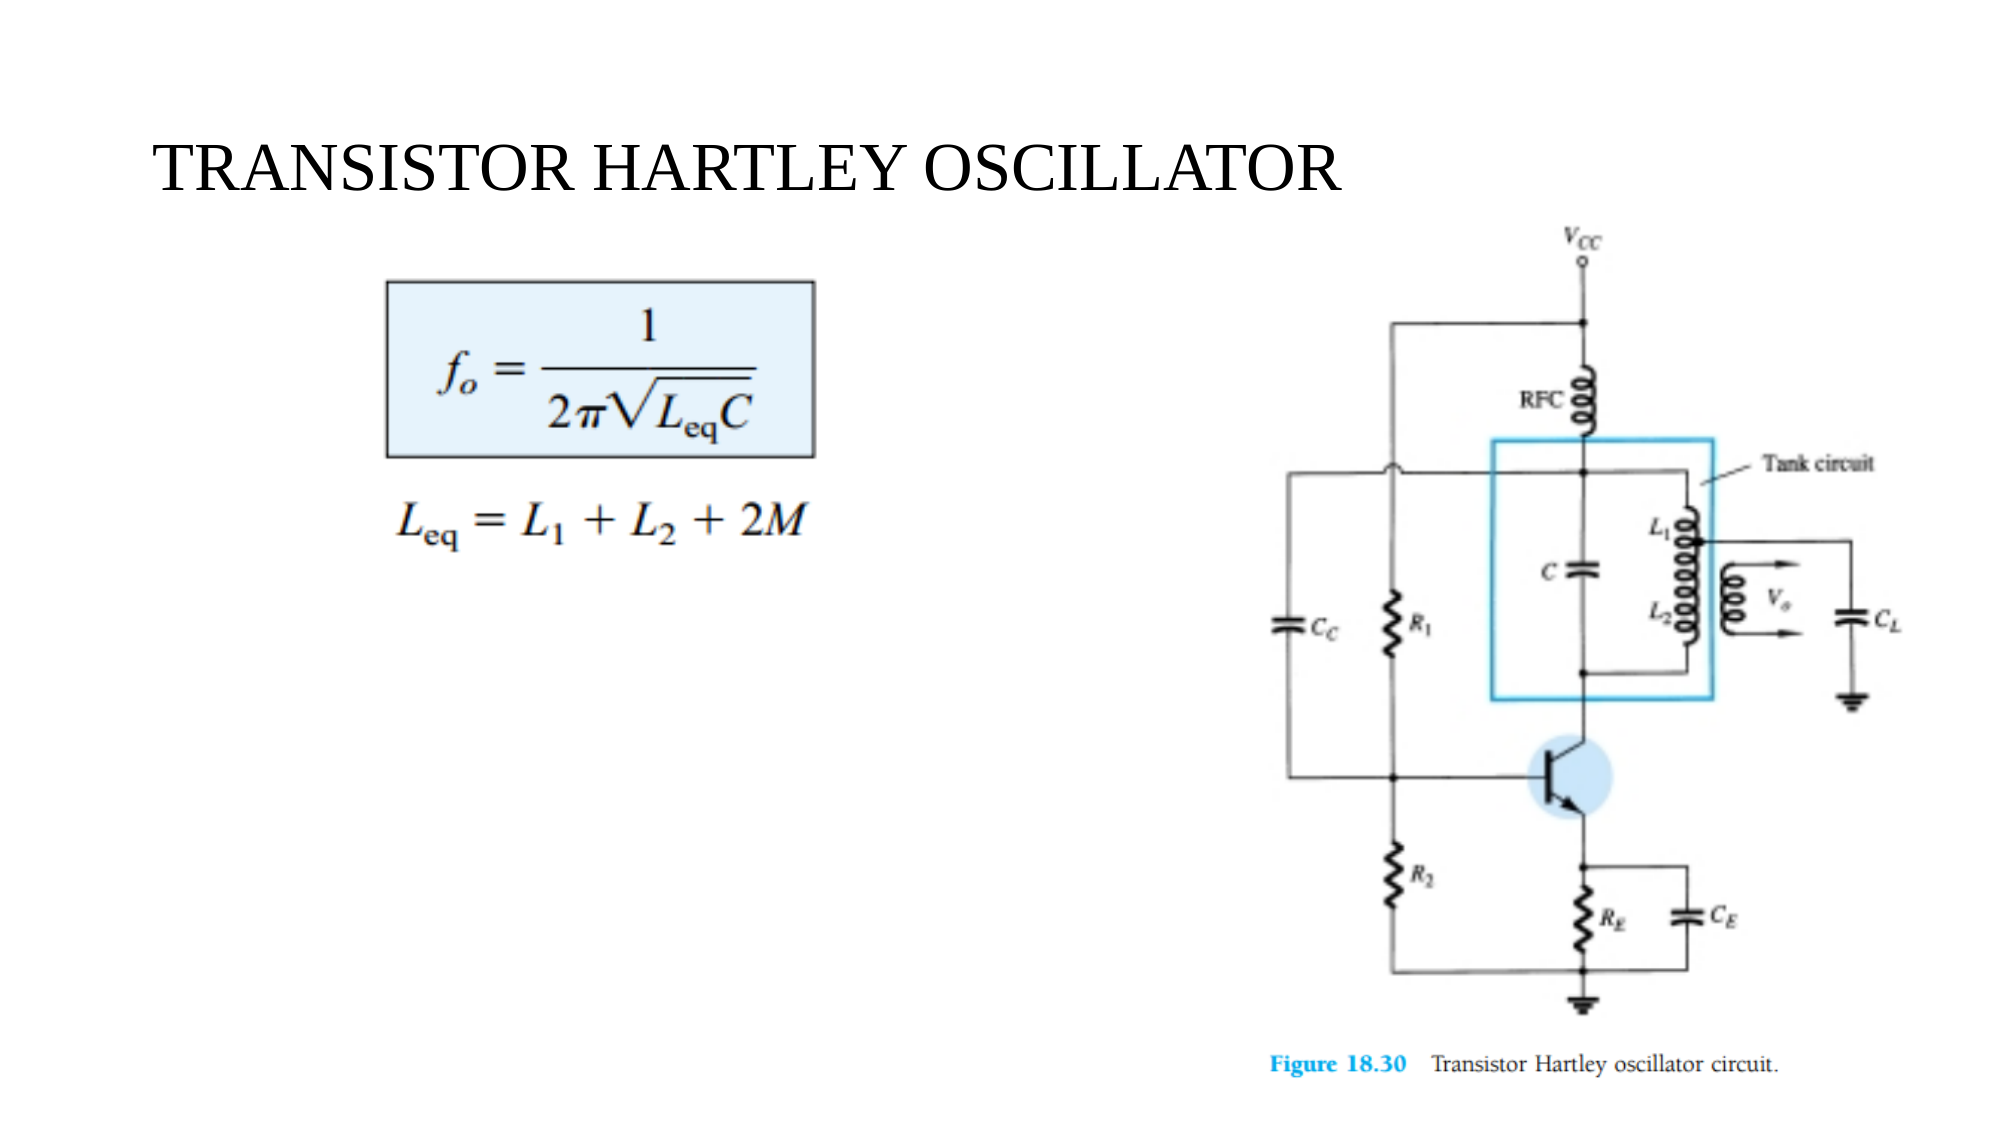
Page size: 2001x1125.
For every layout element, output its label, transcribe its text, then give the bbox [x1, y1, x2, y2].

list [1256, 223, 1906, 1082]
picture [363, 277, 849, 579]
title TRANSISTOR HARTLEY OSCILLATOR [137, 59, 1863, 278]
